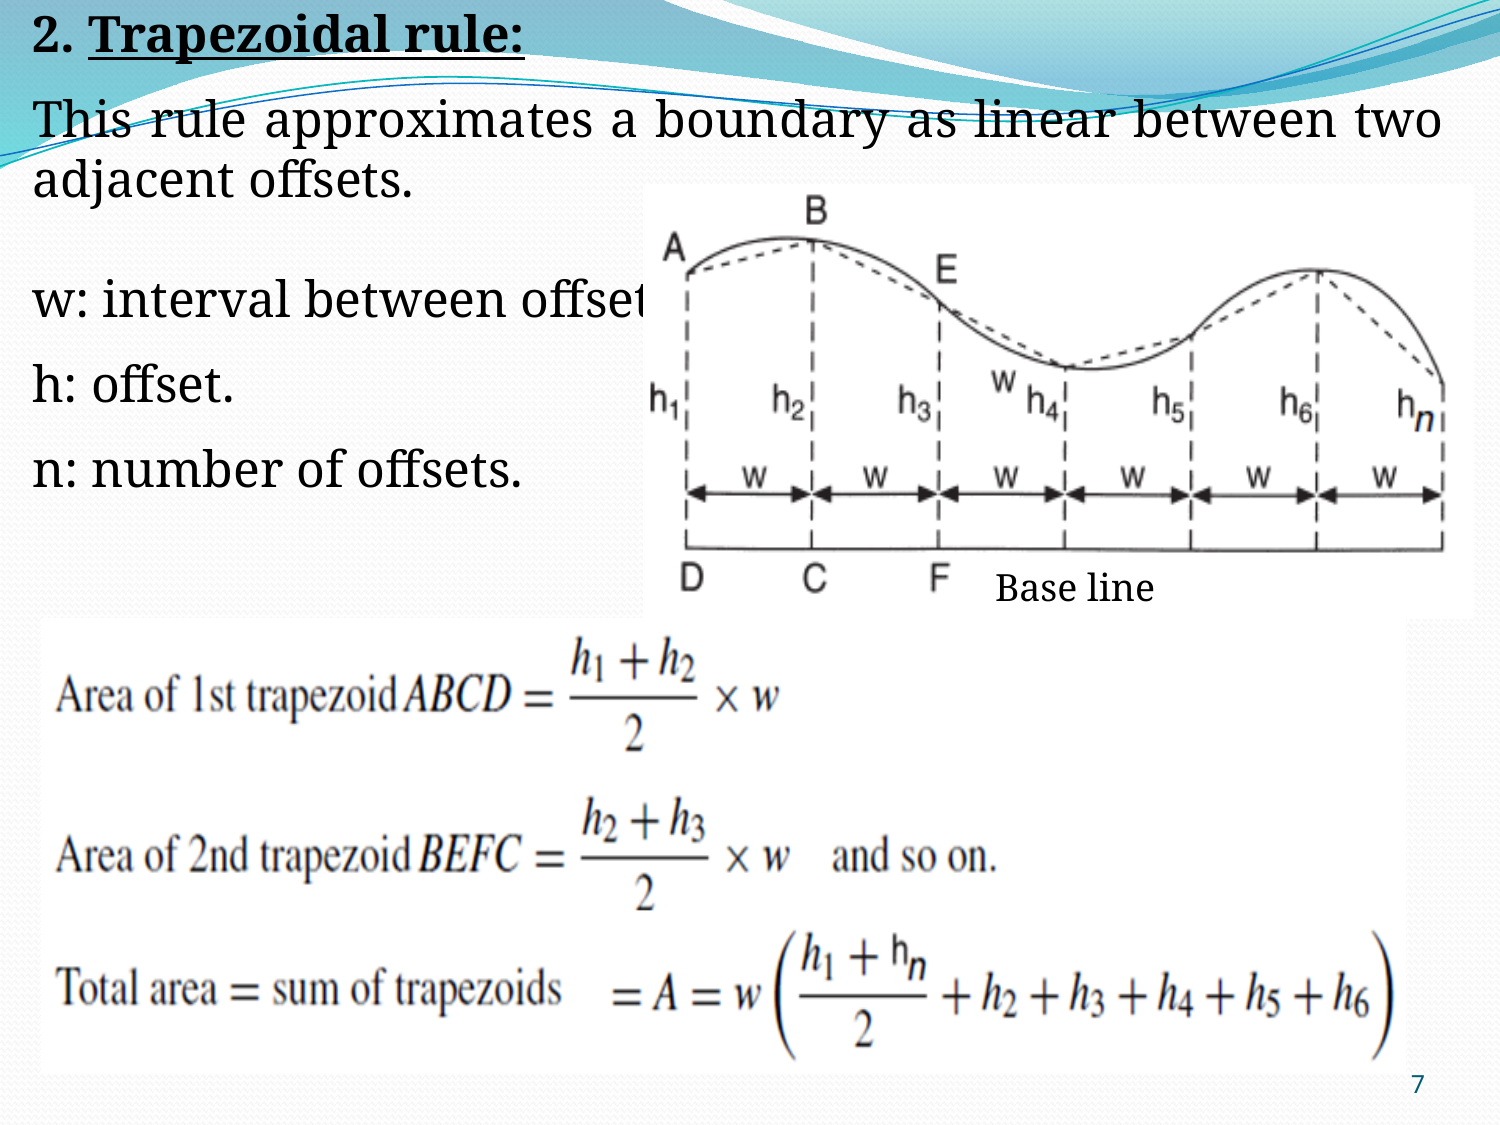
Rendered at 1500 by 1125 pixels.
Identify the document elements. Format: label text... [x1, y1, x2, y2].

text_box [643, 184, 1474, 622]
slide_number 7 [1299, 1042, 1425, 1103]
picture [40, 618, 1406, 1073]
text_box 2. Trapezoidal rule: This rule approximates a boundary as linear between two adjacent offsets. w: interval between offsets. h: offset. n: number of offsets. [17, 1, 1459, 566]
